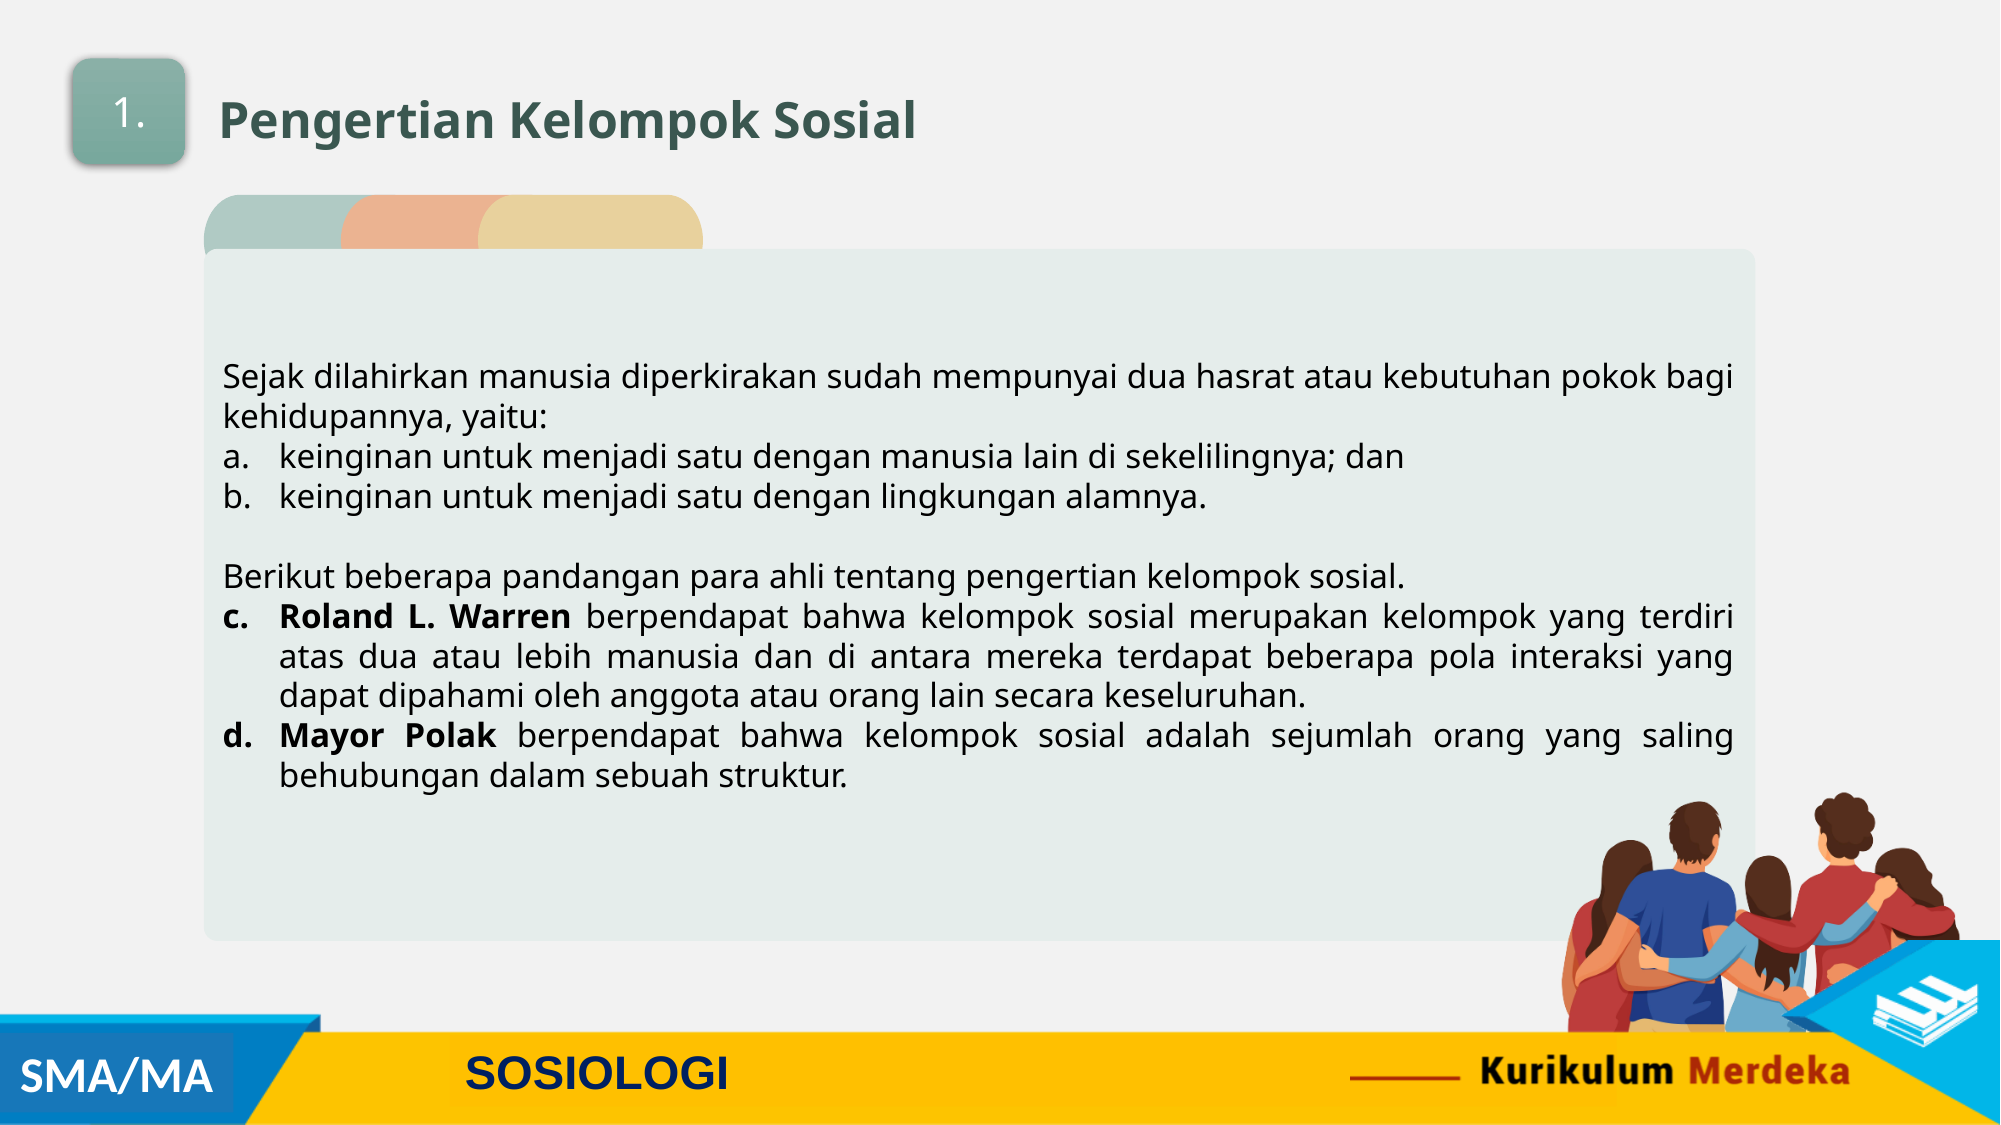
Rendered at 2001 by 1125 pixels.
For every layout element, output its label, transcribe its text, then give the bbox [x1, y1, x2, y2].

text_box [202, 193, 373, 254]
text_box Pengertian Kelompok Sosial [203, 80, 971, 156]
text_box [339, 193, 510, 247]
text_box 1. [72, 58, 186, 164]
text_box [0, 940, 2000, 1125]
text_box [476, 193, 704, 247]
text_box Sejak dilahirkan manusia diperkirakan sudah mempunyai dua hasrat atau kebutuhan pokok bagi kehidupannya, yaitu: keinginan untuk menjadi satu dengan manusia lain di sekelilingnya; dan keinginan untuk menjadi satu dengan lingkungan alamnya. Berikut beberapa pandangan para ahli tentang pengertian kelompok sosial. Roland L. Warren berpendapat bahwa kelompok sosial merupakan kelompok yang terdiri atas dua atau lebih manusia dan di antara mereka terdapat beberapa pola interaksi yang dapat dipahami oleh anggota atau orang lain secara keseluruhan. Mayor Polak berpendapat bahwa kelompok sosial adalah sejumlah orang yang saling behubungan dalam sebuah struktur. [202, 247, 1757, 940]
picture [1504, 745, 2000, 940]
